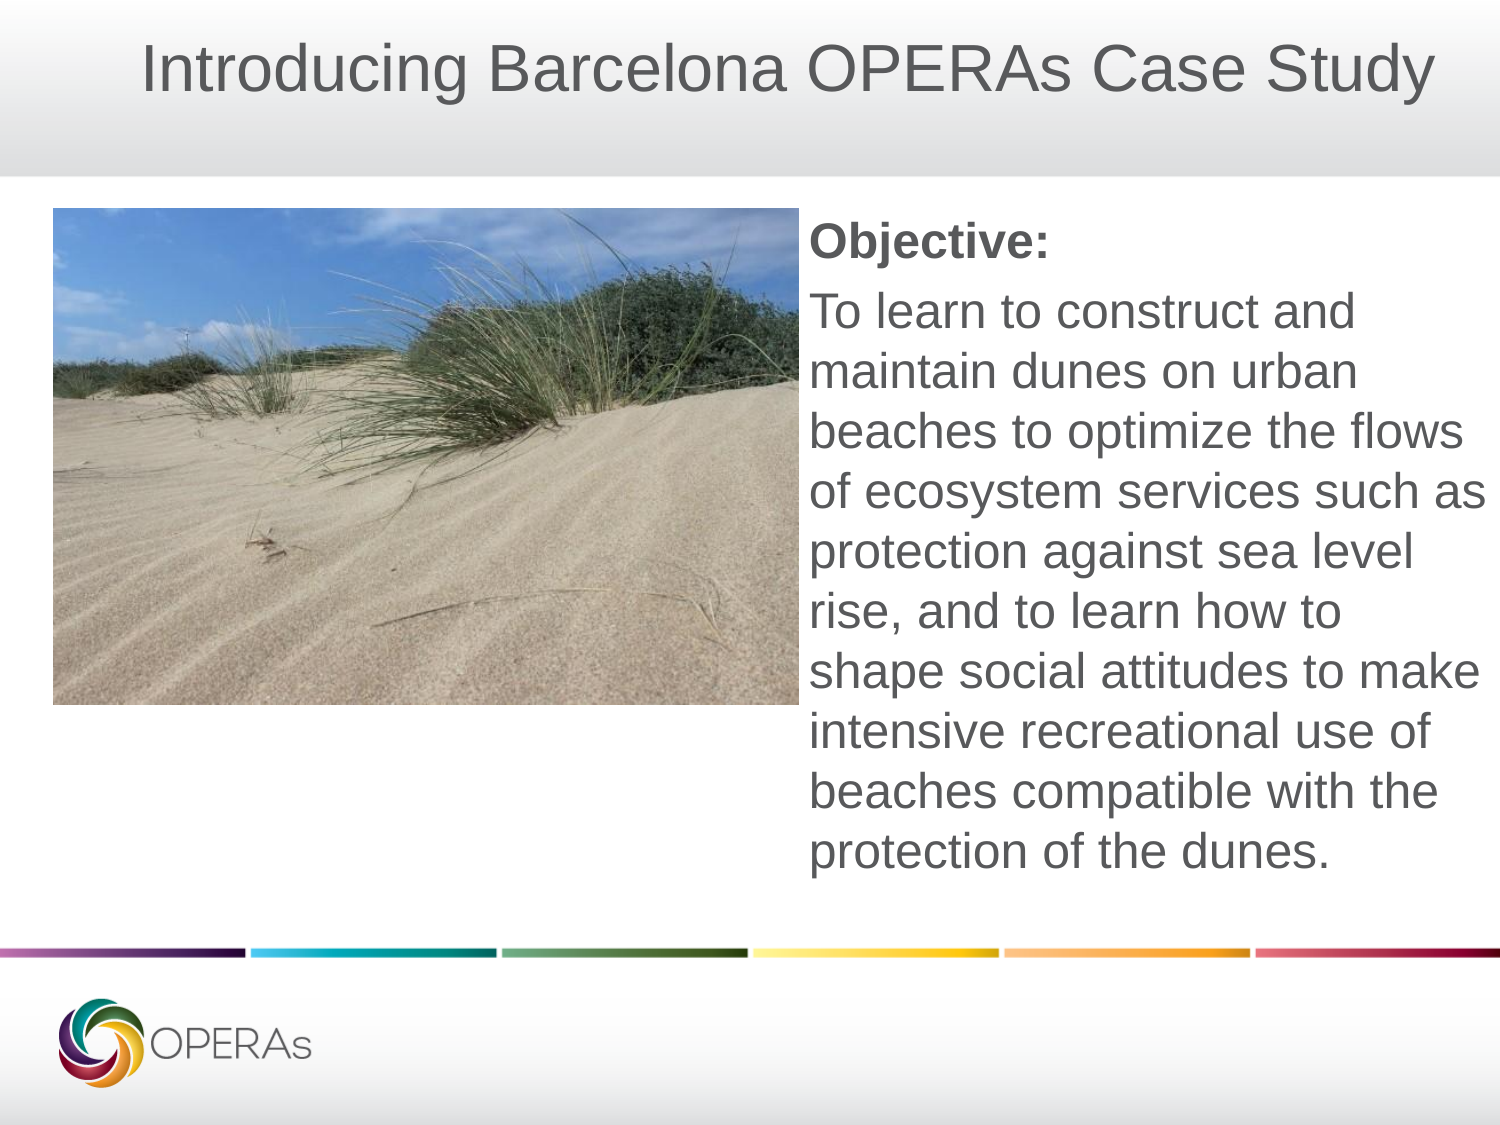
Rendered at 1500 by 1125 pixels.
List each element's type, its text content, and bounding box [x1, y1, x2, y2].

picture [0, 0, 1500, 1125]
title Introducing Barcelona OPERAs Case Study [62, 29, 1438, 176]
list Objective: To learn to construct and maintain dunes on urban beaches to optimize the flows of ecosystem services such as protection against sea level rise, and to learn how to shape social attitudes to make intensive recreational use of beaches compatible with the protection of the dunes. [808, 207, 1489, 565]
